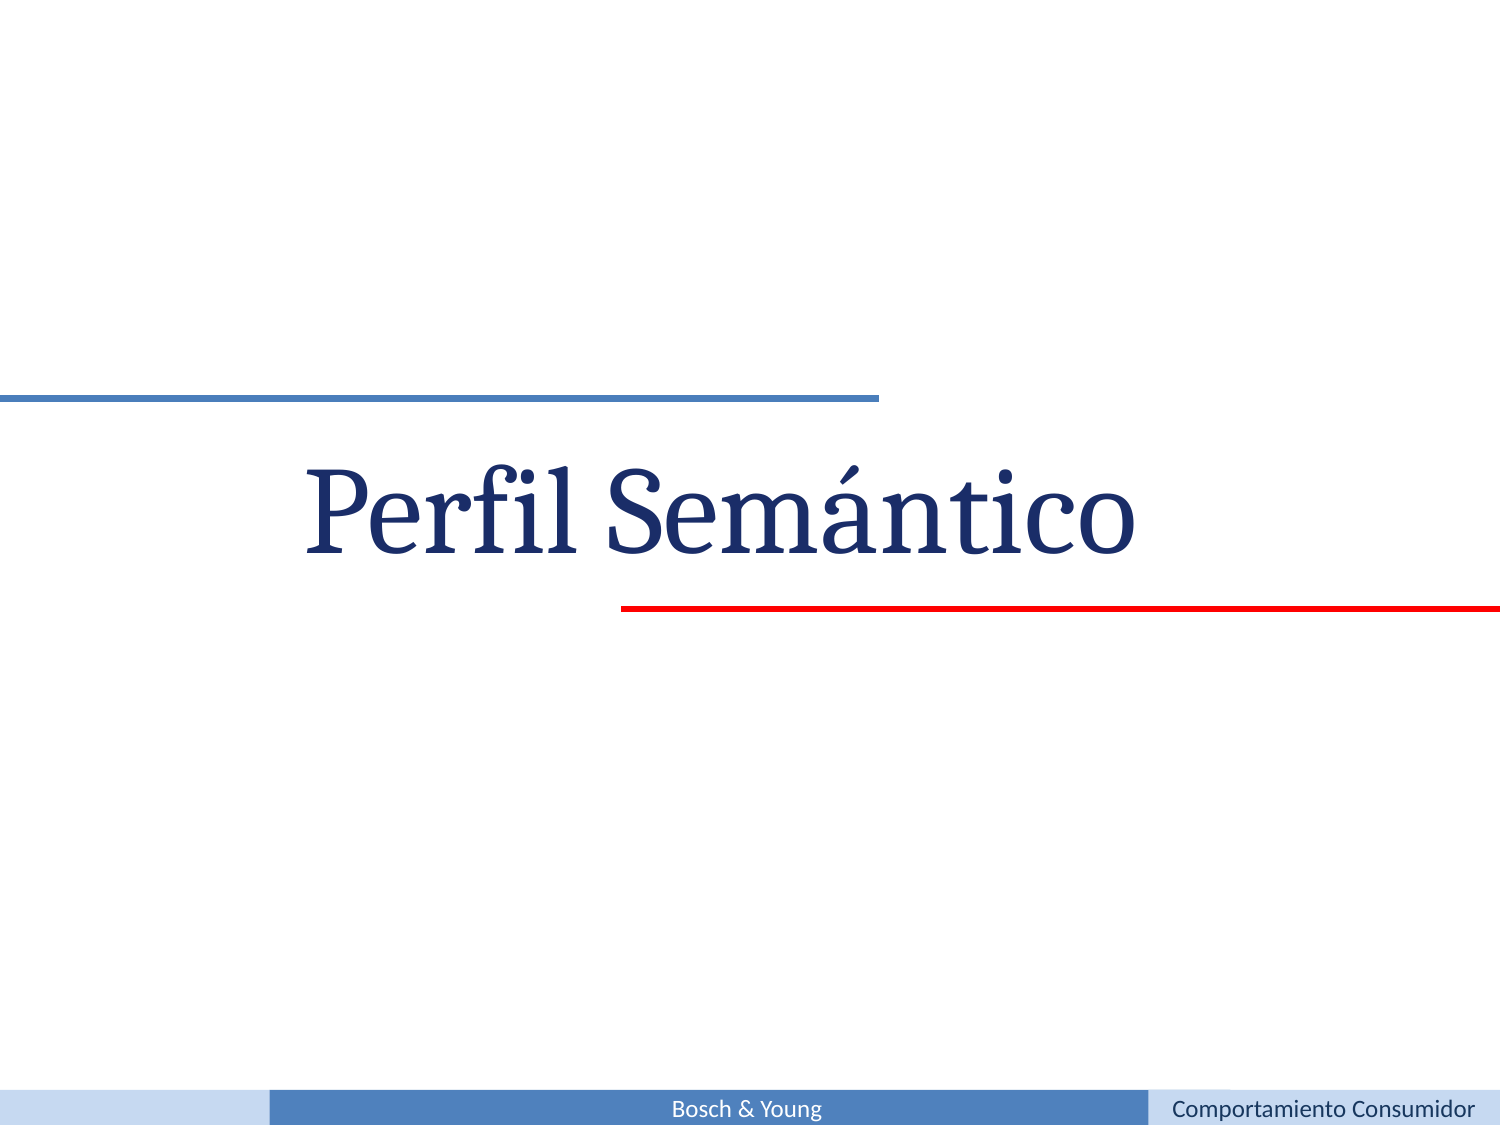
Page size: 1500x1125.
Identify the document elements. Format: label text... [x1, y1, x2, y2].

text_box Comportamiento Consumidor [1146, 1088, 1500, 1125]
text_box Bosch & Young [272, 1088, 1146, 1125]
text_box [0, 1088, 272, 1125]
text_box Perfil Semántico [21, 396, 1420, 611]
